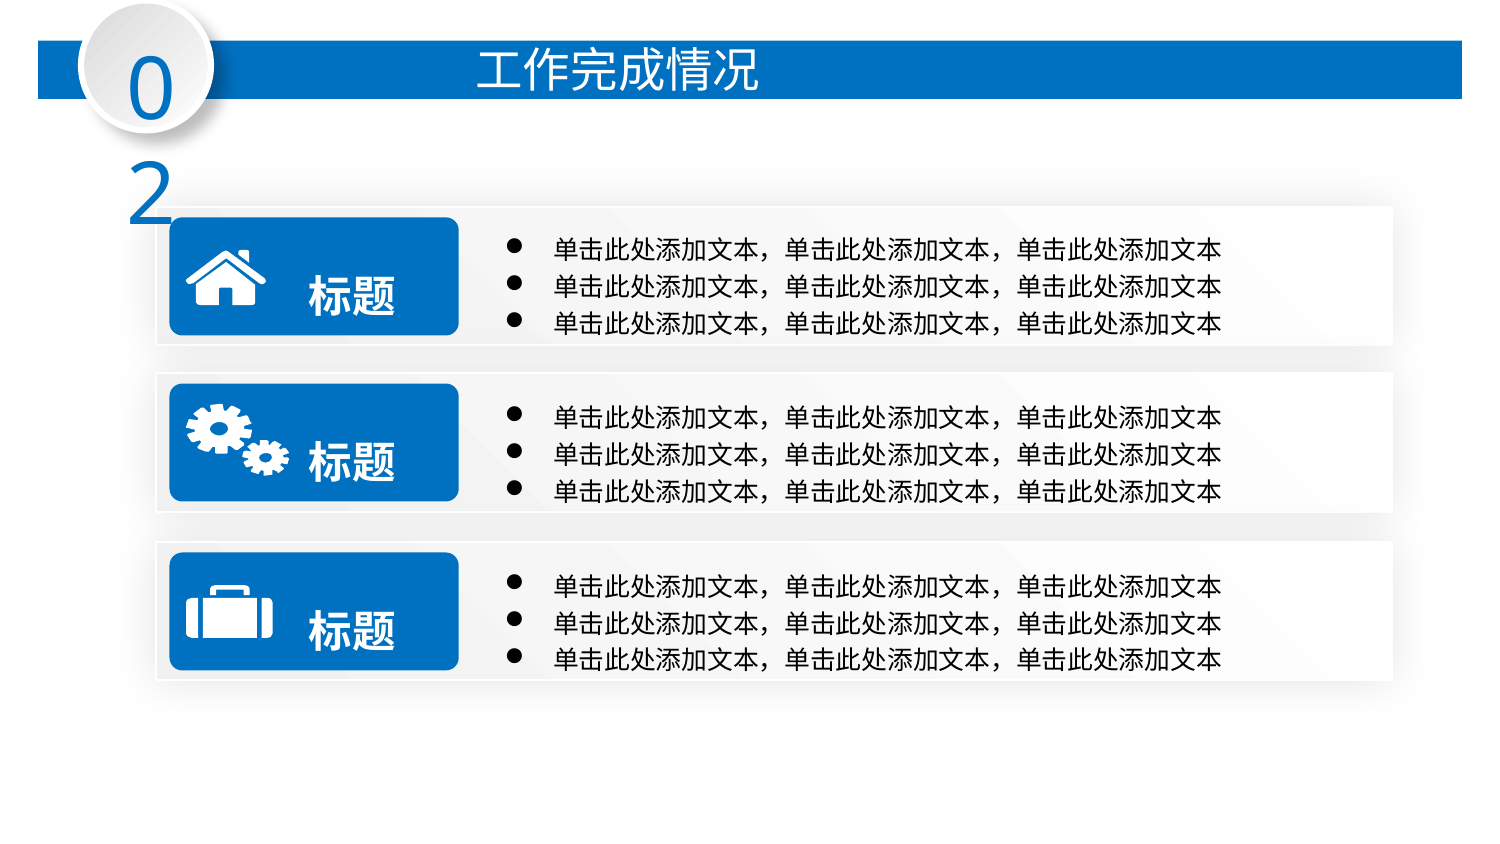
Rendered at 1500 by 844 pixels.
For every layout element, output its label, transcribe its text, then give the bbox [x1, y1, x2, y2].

text_box [896, 40, 1462, 99]
text_box 单击此处添加文本，单击此处添加文本，单击此处添加文本 单击此处添加文本，单击此处添加文本，单击此处添加文本 单击此处添加文本，单击此处添加文本，单击此处添加文本 [489, 556, 1301, 683]
text_box [155, 542, 1392, 681]
text_box [155, 206, 1392, 346]
text_box 单击此处添加文本，单击此处添加文本，单击此处添加文本 单击此处添加文本，单击此处添加文本，单击此处添加文本 单击此处添加文本，单击此处添加文本，单击此处添加文本 [489, 220, 1301, 347]
text_box [155, 373, 1392, 512]
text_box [169, 552, 459, 671]
text_box [38, 40, 75, 99]
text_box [169, 217, 459, 336]
text_box 工作完成情况 [340, 27, 896, 108]
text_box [80, 0, 212, 147]
text_box [224, 40, 340, 99]
text_box 单击此处添加文本，单击此处添加文本，单击此处添加文本 单击此处添加文本，单击此处添加文本，单击此处添加文本 单击此处添加文本，单击此处添加文本，单击此处添加文本 [489, 388, 1301, 515]
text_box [169, 383, 459, 502]
